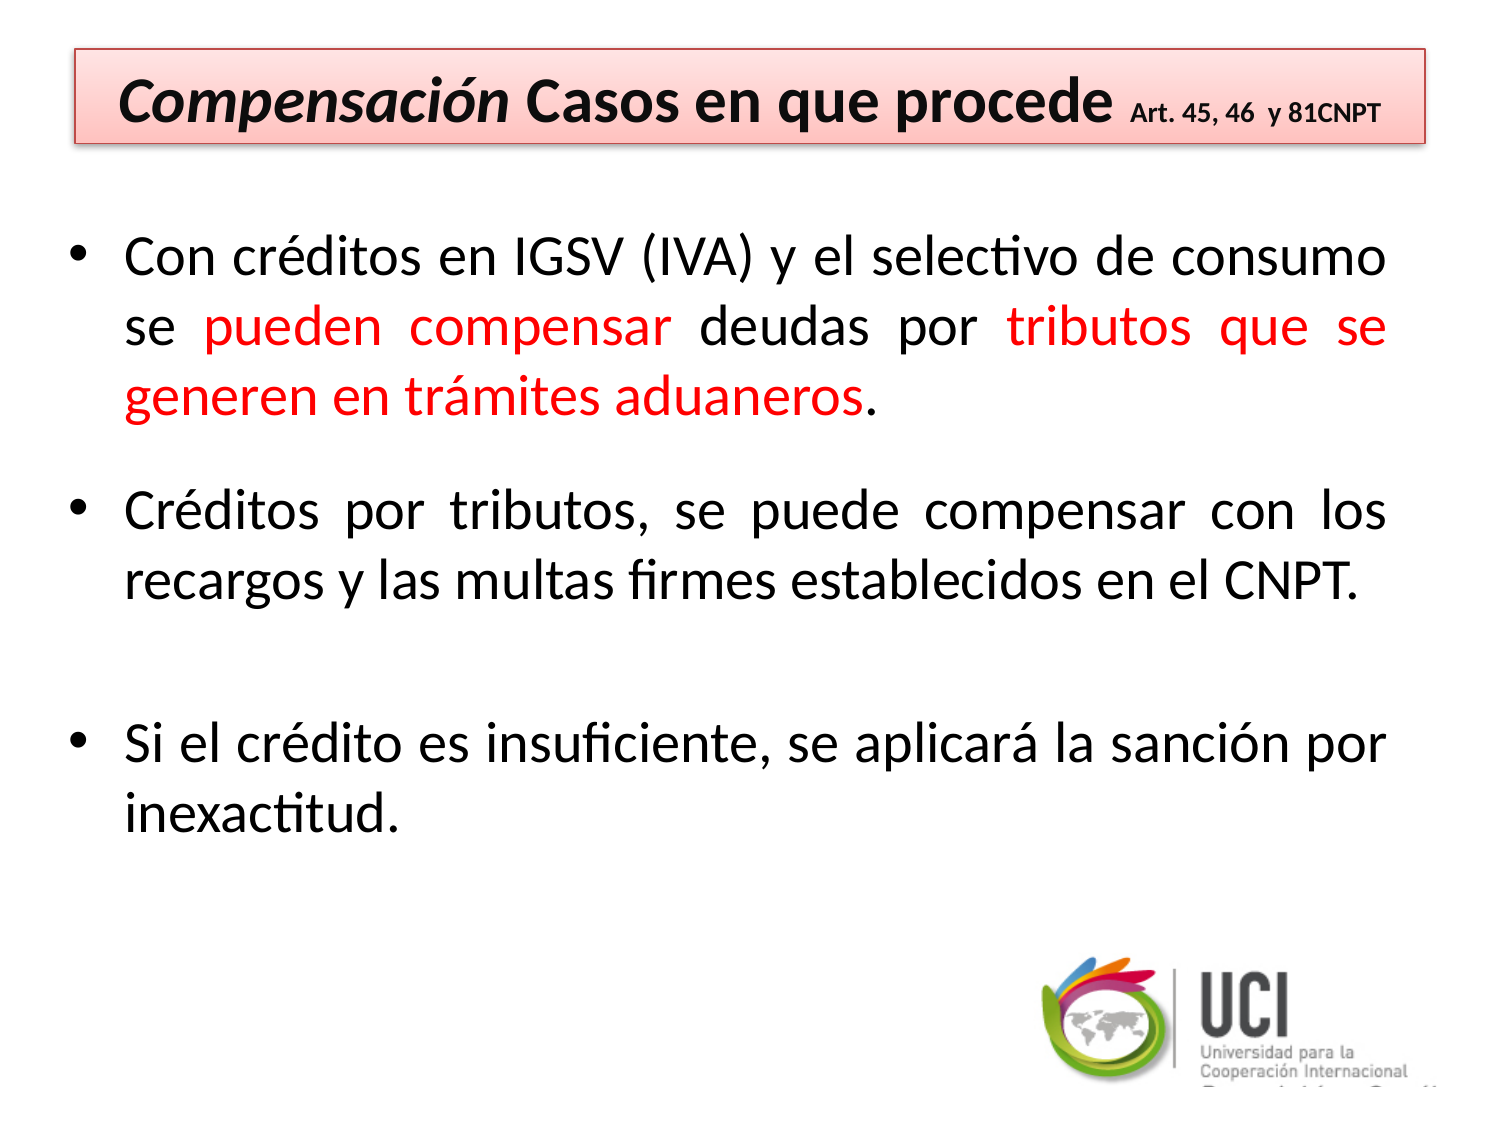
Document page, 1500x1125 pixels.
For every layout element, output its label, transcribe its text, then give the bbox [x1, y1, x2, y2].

list Con créditos en IGSV (IVA) y el selectivo de consumo se pueden compensar deudas por tributos que se generen en trámites aduaneros. Créditos por tributos, se puede compensar con los recargos y las multas firmes establecidos en el CNPT. Si el crédito es insuficiente, se aplicará la sanción por inexactitud. [53, 209, 1404, 953]
picture [1186, 952, 1469, 1087]
picture [1033, 951, 1182, 1086]
title Compensación Casos en que procede Art. 45, 46 y 81CNPT [74, 48, 1426, 144]
